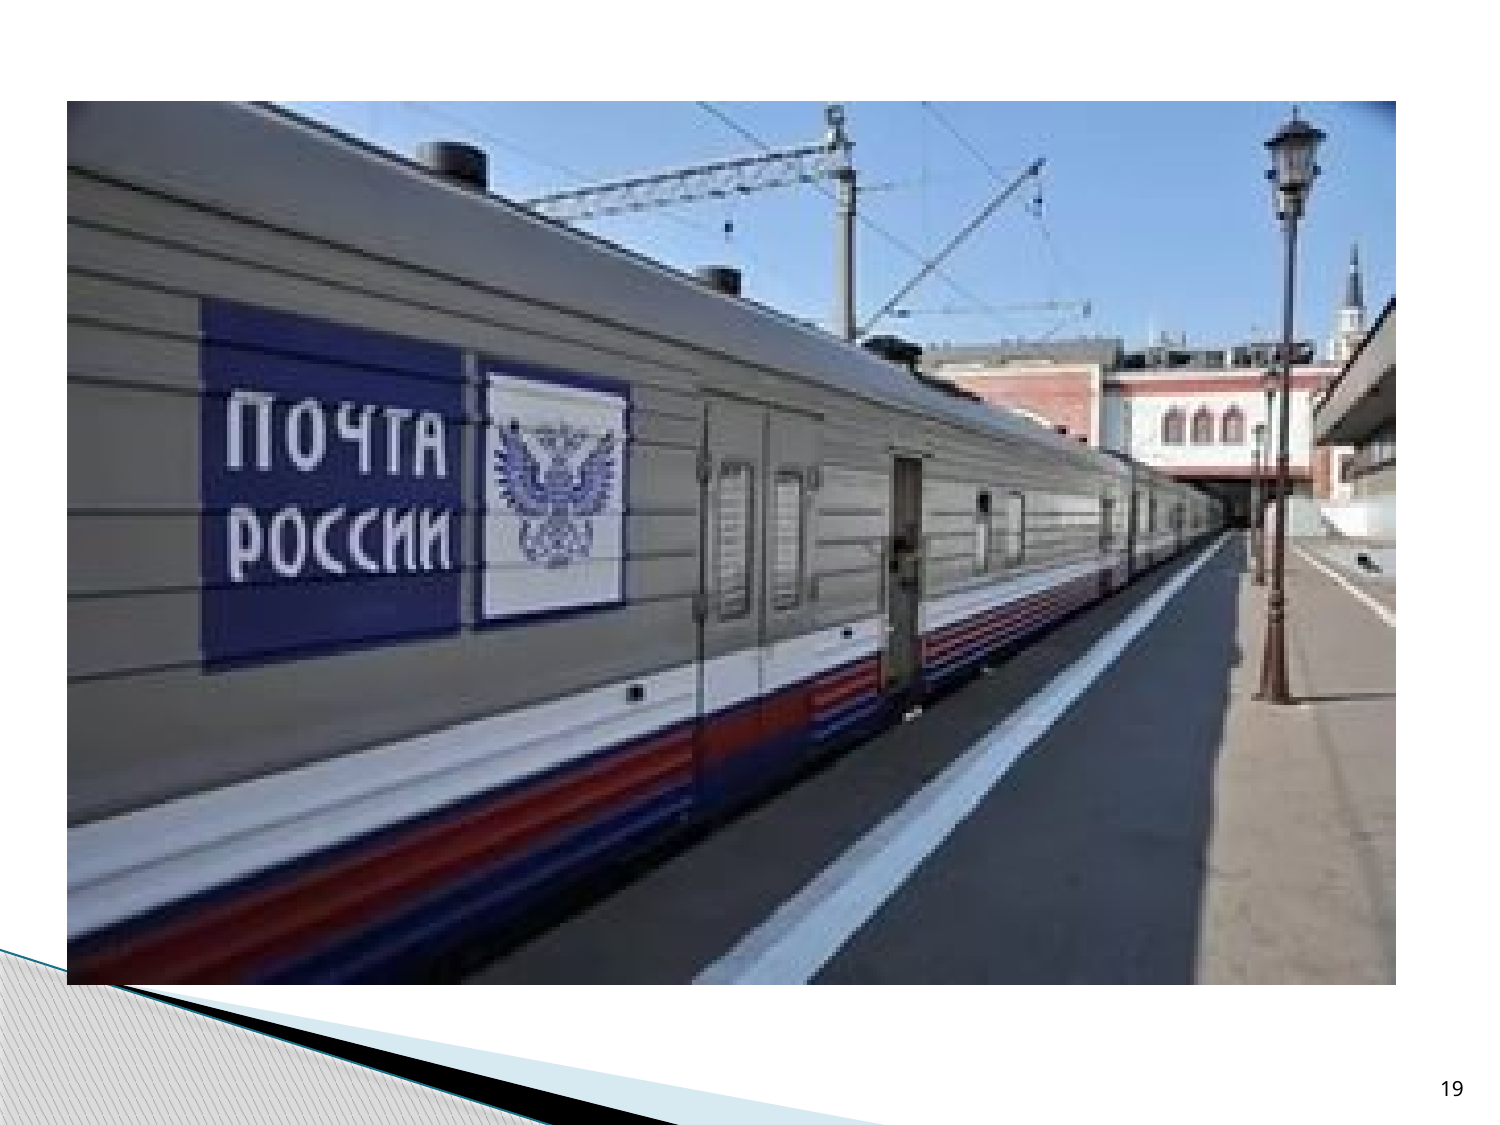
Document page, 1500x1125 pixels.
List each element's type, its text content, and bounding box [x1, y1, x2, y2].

slide_number 19 [1418, 1051, 1479, 1112]
picture [67, 100, 1396, 986]
